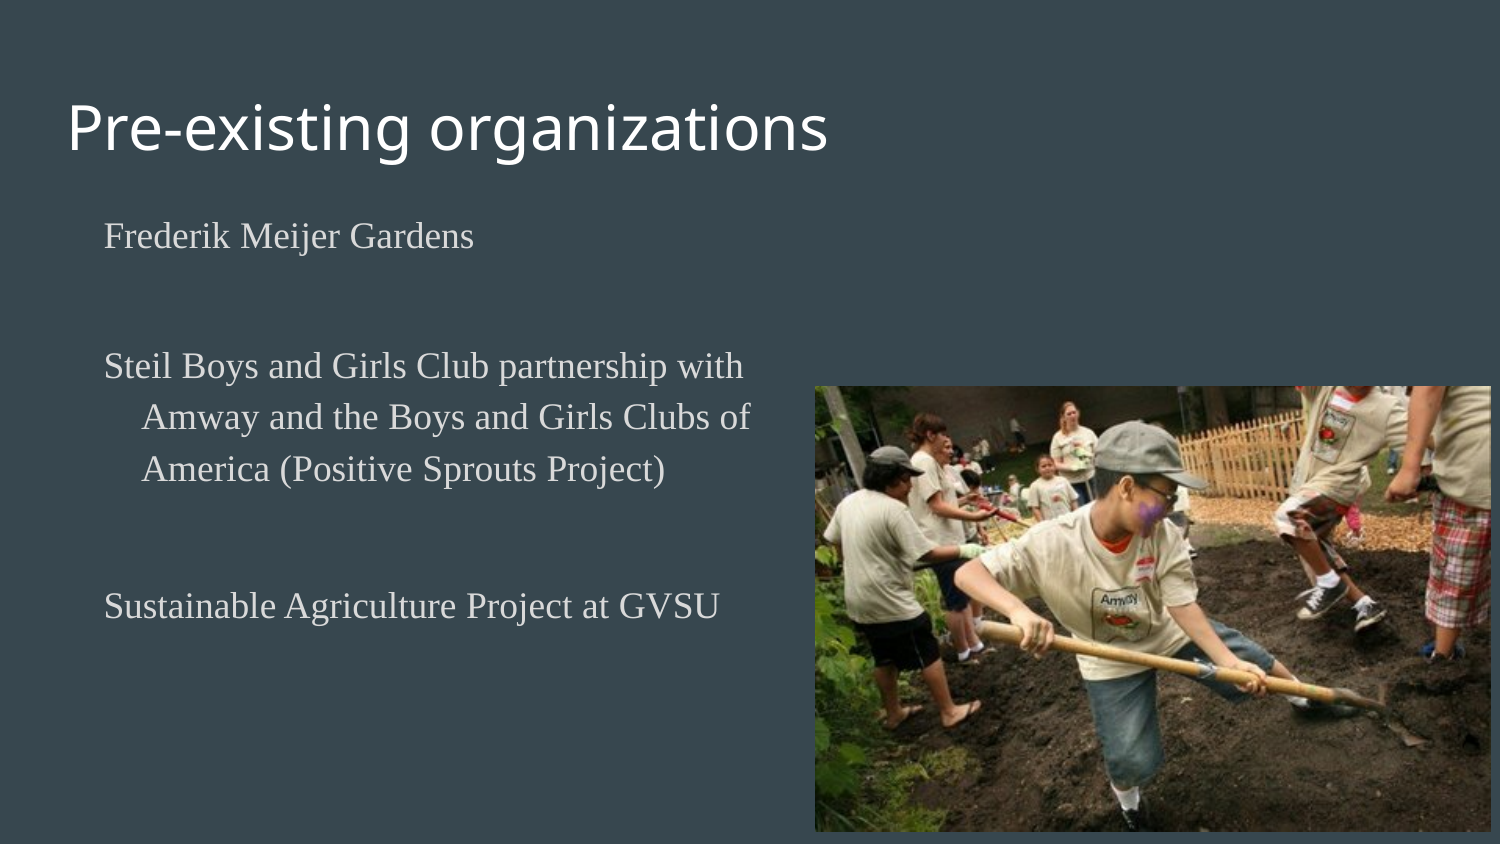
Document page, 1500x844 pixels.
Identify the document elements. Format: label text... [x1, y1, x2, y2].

list Frederik Meijer Gardens Steil Boys and Girls Club partnership with Amway and the Boys and Girls Clubs of America (Positive Sprouts Project) Sustainable Agriculture Project at GVSU [51, 189, 848, 785]
picture [815, 386, 1491, 833]
title Pre-existing organizations [51, 72, 1449, 167]
